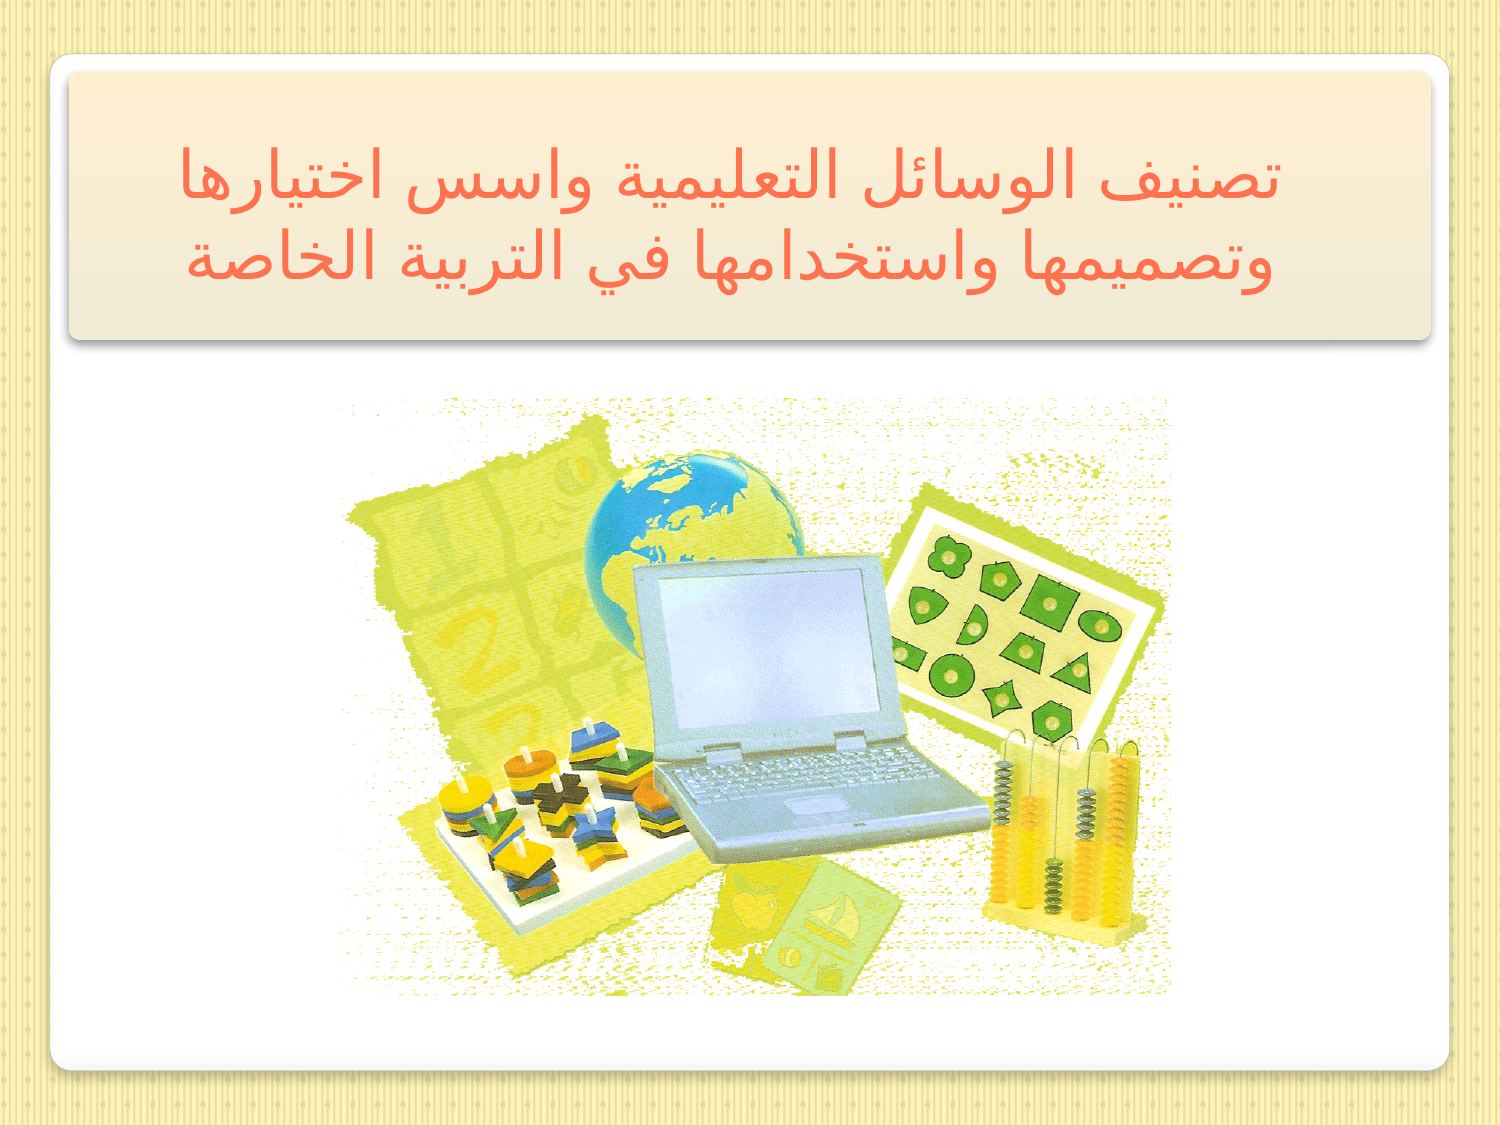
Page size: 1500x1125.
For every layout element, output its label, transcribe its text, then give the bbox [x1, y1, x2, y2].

title تصنيف الوسائل التعليمية واسس اختيارها وتصميمها واستخدامها في التربية الخاصة [93, 90, 1369, 300]
picture [339, 398, 1171, 997]
